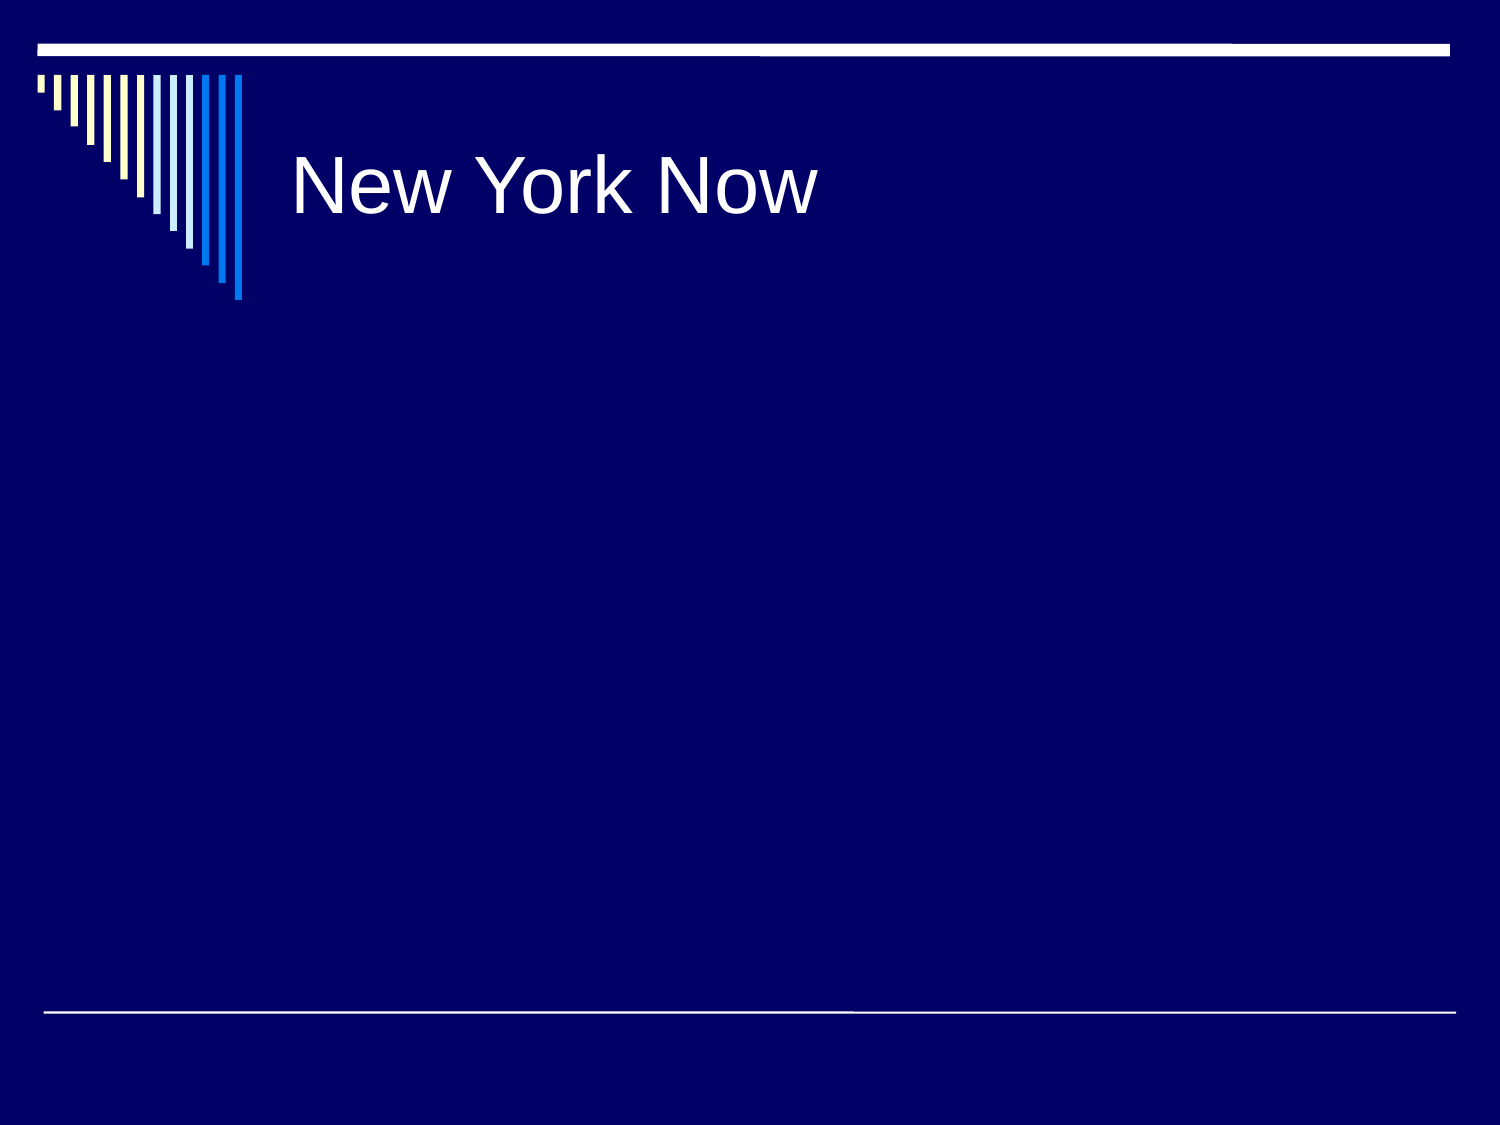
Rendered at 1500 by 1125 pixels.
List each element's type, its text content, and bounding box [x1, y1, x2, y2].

title New York Now [274, 74, 1426, 288]
